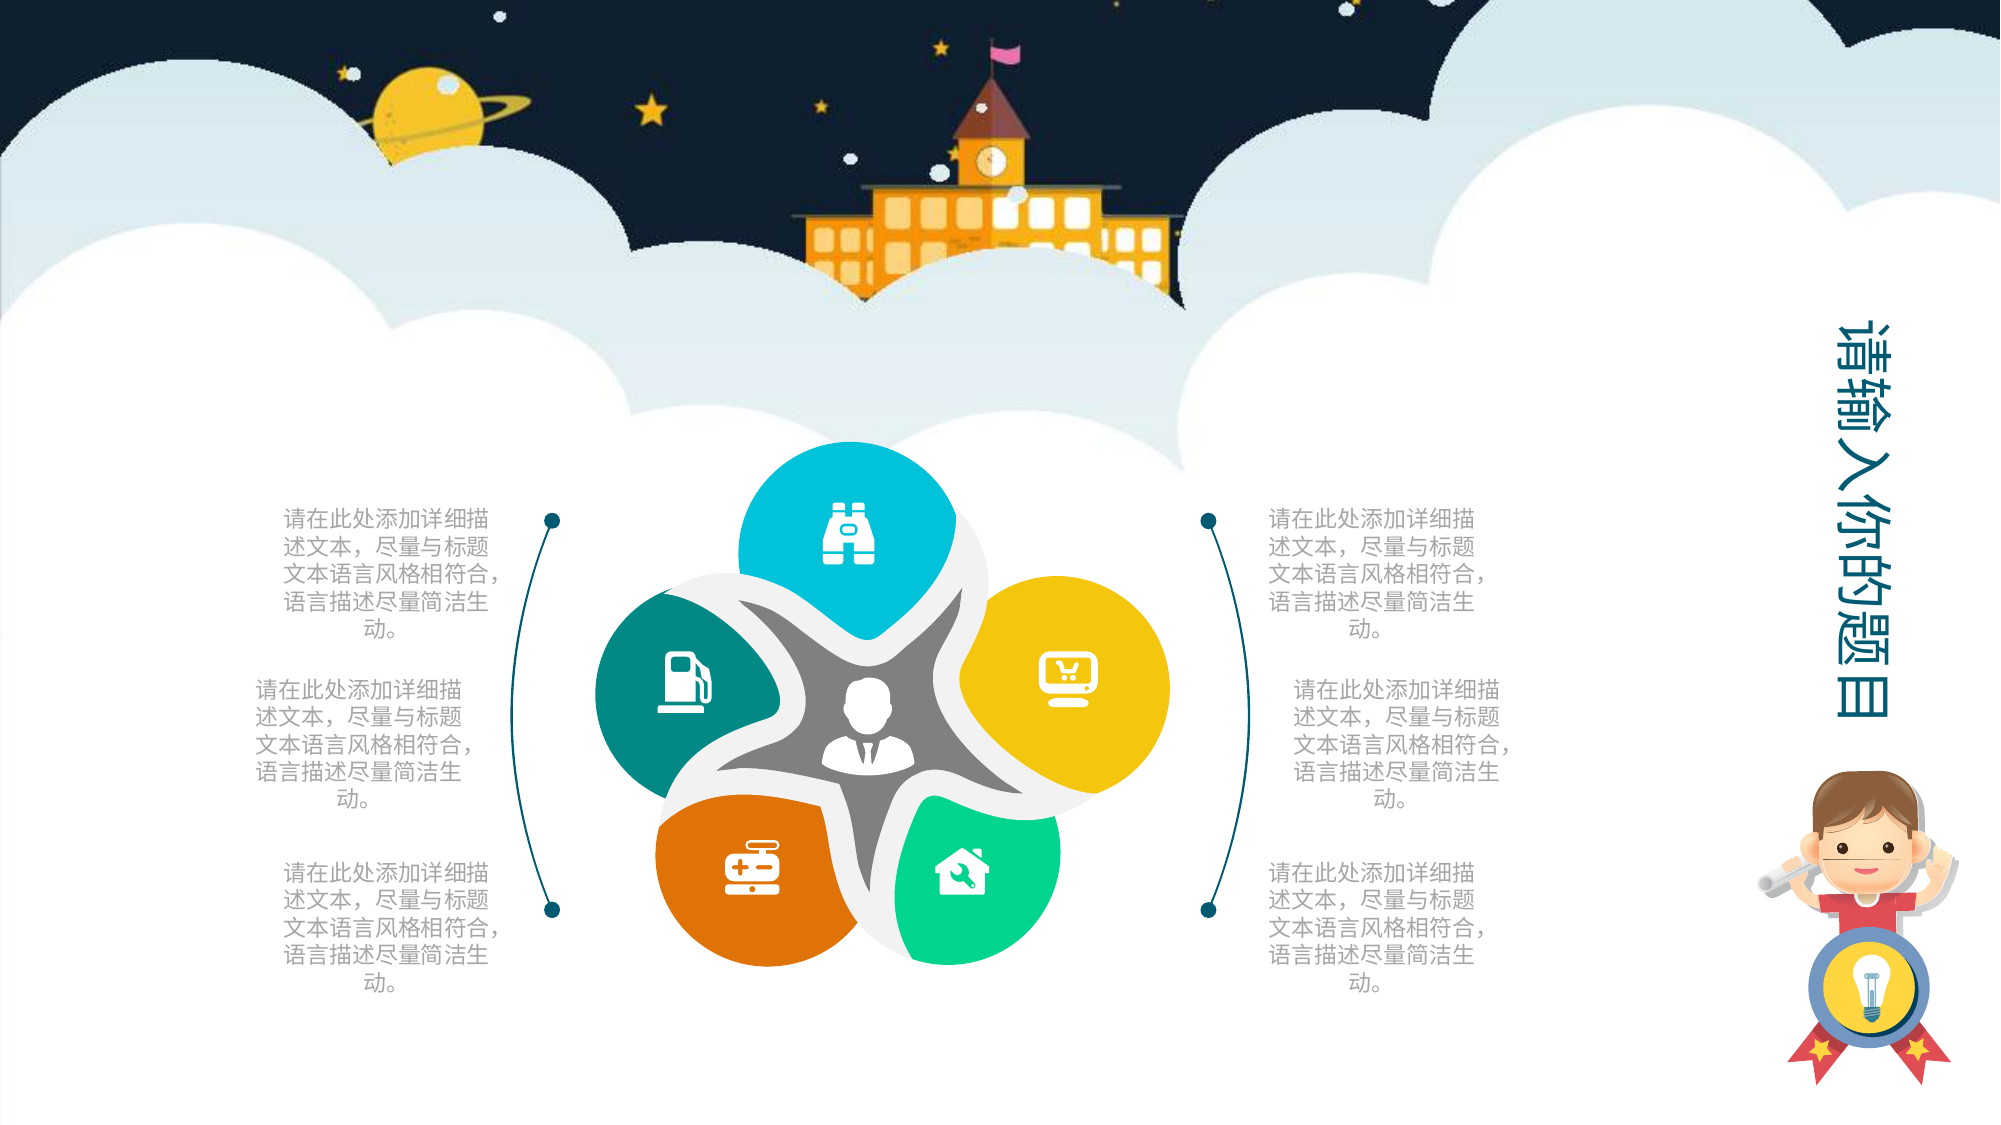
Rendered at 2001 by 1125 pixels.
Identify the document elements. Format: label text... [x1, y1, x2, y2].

text_box 请在此处添加详细描述文本，尽量与标题文本语言风格相符合，语言描述尽量简洁生动。 [262, 851, 511, 1004]
picture [0, 0, 2000, 1125]
text_box [655, 795, 858, 967]
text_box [935, 847, 990, 895]
text_box [716, 587, 1024, 893]
text_box 请在此处添加详细描述文本，尽量与标题文本语言风格相符合，语言描述尽量简洁生动。 [262, 497, 511, 650]
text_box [510, 512, 561, 919]
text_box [1038, 651, 1098, 708]
text_box 请在此处添加详细描述文本，尽量与标题文本语言风格相符合，语言描述尽量简洁生动。 [1247, 497, 1496, 650]
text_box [821, 677, 915, 776]
text_box [738, 441, 956, 640]
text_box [1200, 512, 1251, 919]
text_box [724, 839, 780, 895]
text_box 请输入你的题目 [1807, 303, 1909, 732]
text_box [595, 589, 780, 799]
text_box [895, 796, 1061, 965]
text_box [657, 651, 712, 713]
text_box [658, 507, 1097, 960]
text_box 请在此处添加详细描述文本，尽量与标题文本语言风格相符合，语言描述尽量简洁生动。 [1272, 667, 1521, 820]
text_box 请在此处添加详细描述文本，尽量与标题文本语言风格相符合，语言描述尽量简洁生动。 [235, 667, 484, 820]
text_box 请在此处添加详细描述文本，尽量与标题文本语言风格相符合，语言描述尽量简洁生动。 [1247, 851, 1496, 1004]
text_box [960, 576, 1170, 794]
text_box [822, 502, 875, 565]
